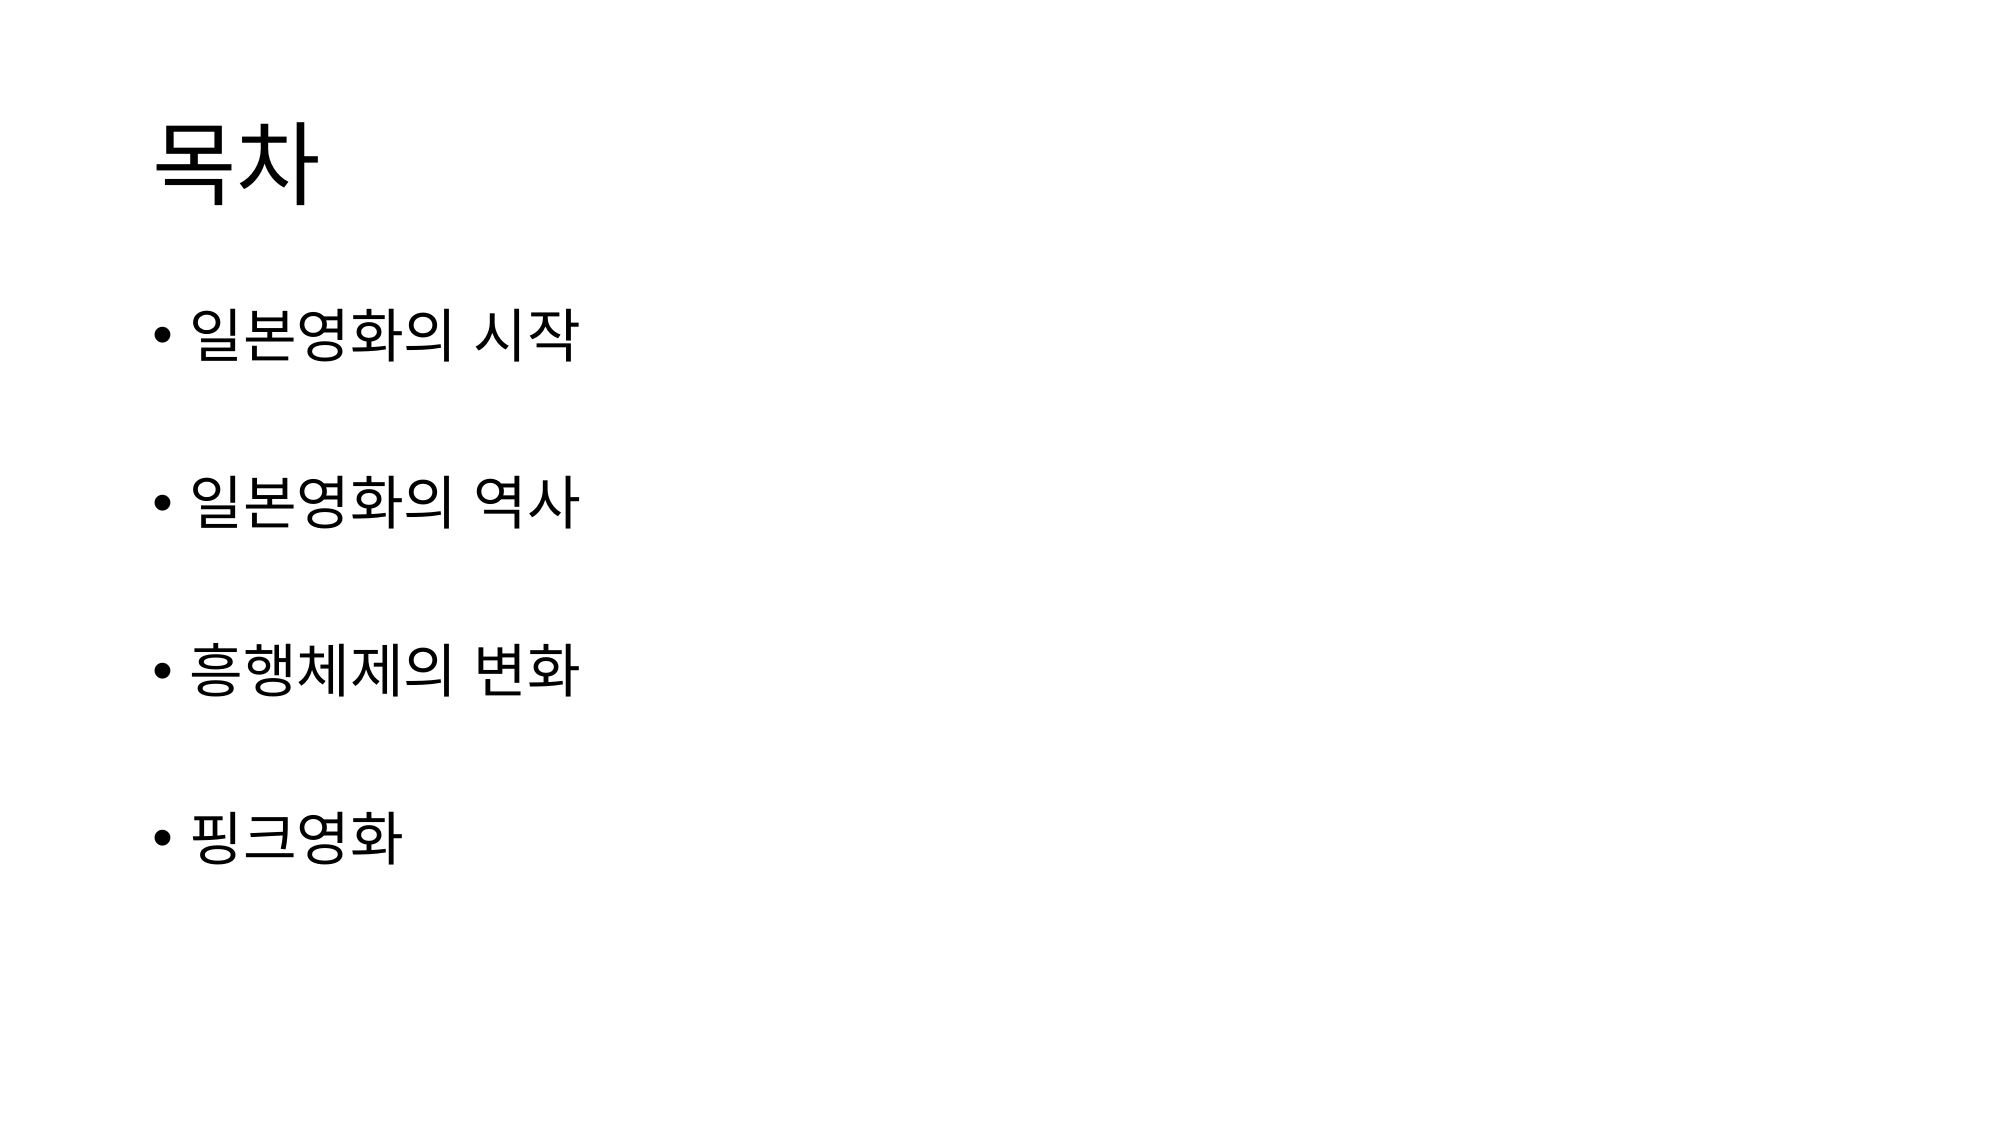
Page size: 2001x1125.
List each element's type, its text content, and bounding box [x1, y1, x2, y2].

list 일본영화의 시작 일본영화의 역사 흥행체제의 변화 핑크영화 [137, 299, 1863, 1014]
title 목차 [137, 59, 1863, 278]
